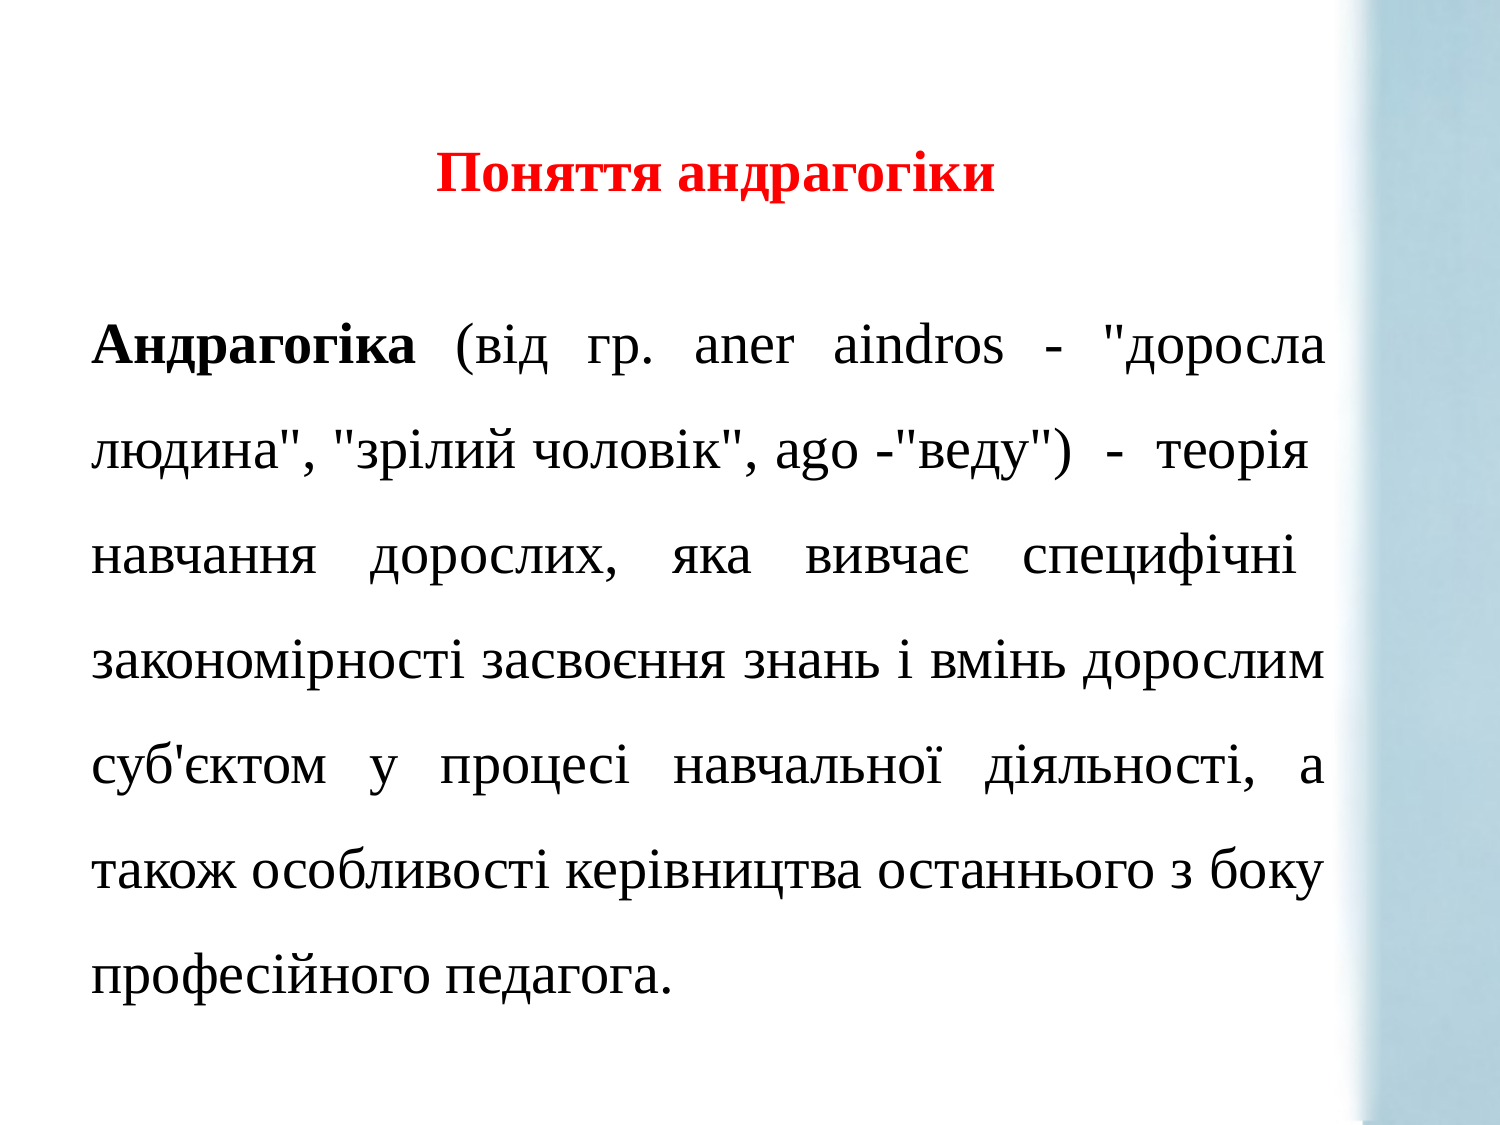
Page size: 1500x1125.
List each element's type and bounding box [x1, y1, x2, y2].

list [0, 0, 1500, 1125]
